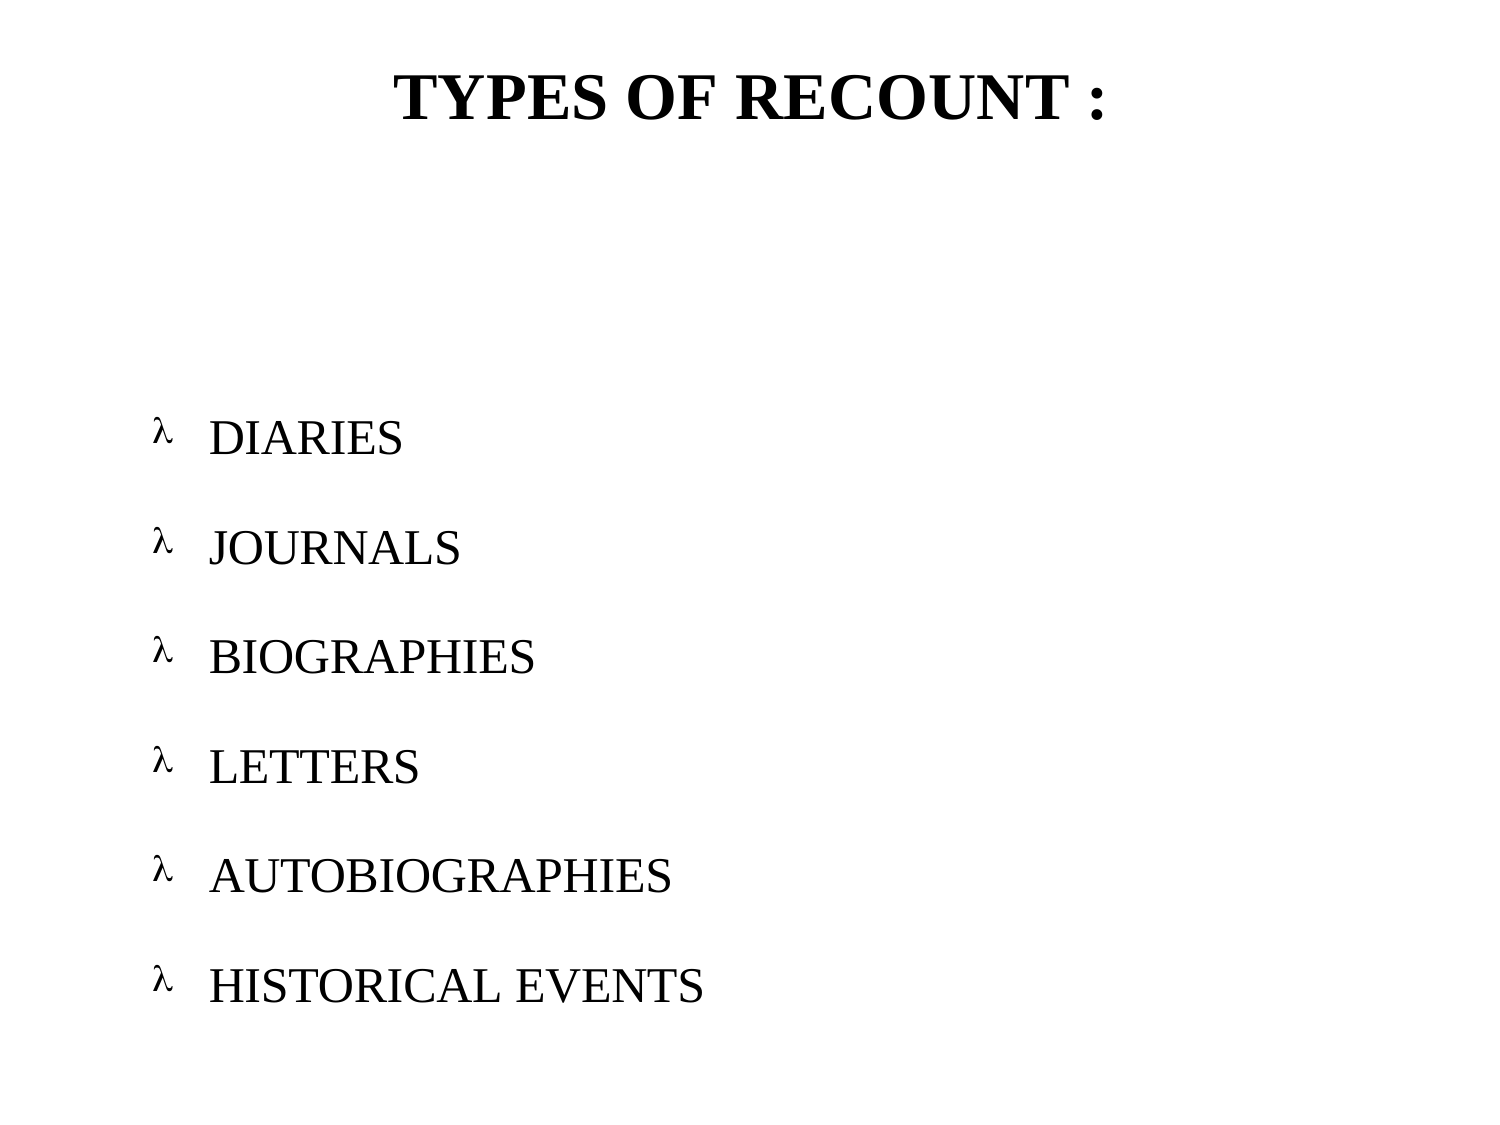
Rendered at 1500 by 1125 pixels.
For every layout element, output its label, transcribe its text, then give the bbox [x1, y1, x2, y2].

text_box DIARIES JOURNALS BIOGRAPHIES LETTERS AUTOBIOGRAPHIES HISTORICAL EVENTS [150, 402, 809, 1013]
title TYPES OF RECOUNT : [50, 0, 1450, 187]
